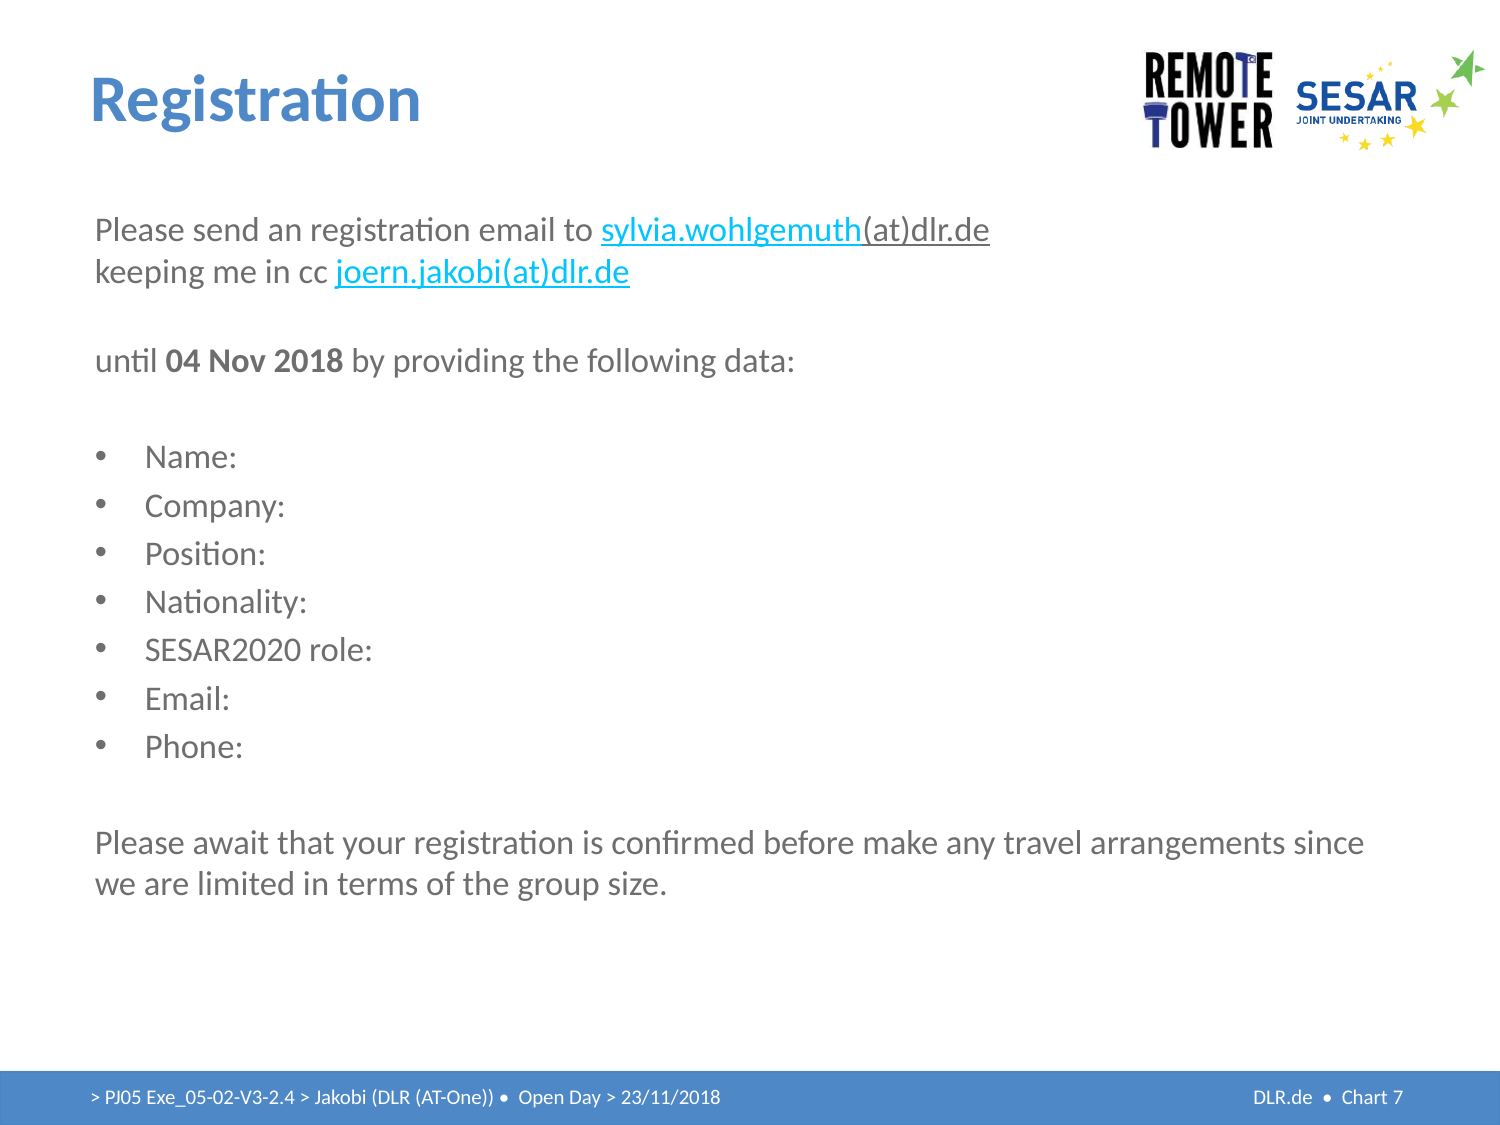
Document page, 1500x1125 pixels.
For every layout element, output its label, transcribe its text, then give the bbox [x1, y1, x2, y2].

picture [1141, 49, 1275, 149]
footer > PJ05 Exe_05-02-V3-2.4 > Jakobi (DLR (AT-One)) • Open Day > 23/11/2018 [75, 1075, 820, 1117]
title Registration [75, 47, 1090, 163]
list Please send an registration email to sylvia.wohlgemuth(at)dlr.de keeping me in cc joern.jakobi(at)dlr.de until 04 Nov 2018 by providing the following data: Name: Company: Position: Nationality: SESAR2020 role: Email: Phone: Please await that your registration is confirmed before make any travel arrangements since we are limited in terms of the group size. [79, 199, 1421, 912]
slide_number DLR.de • Chart 7 [1068, 1075, 1419, 1117]
